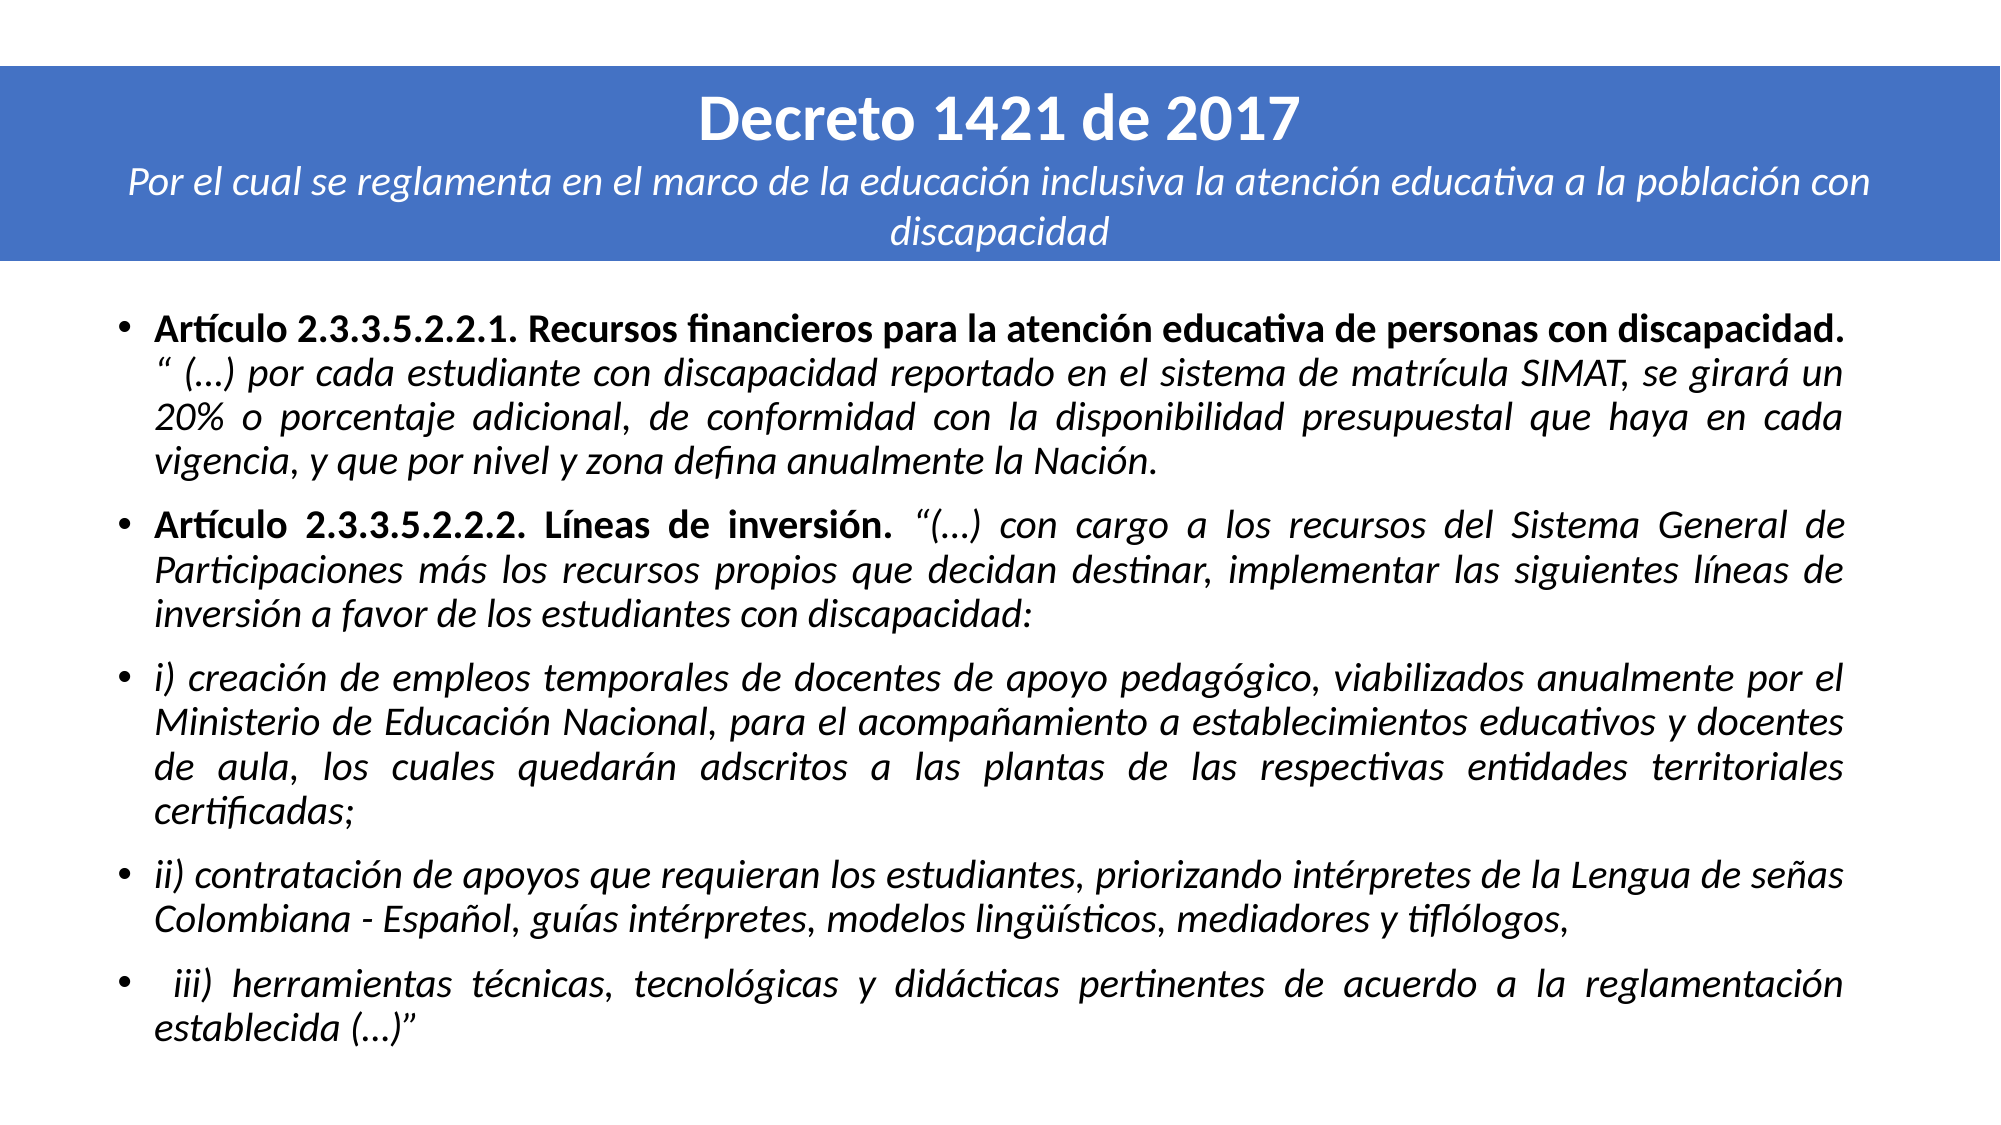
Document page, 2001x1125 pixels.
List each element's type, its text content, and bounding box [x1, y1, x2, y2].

text_box Decreto 1421 de 2017 Por el cual se reglamenta en el marco de la educación inclusiva la atención educativa a la población con discapacidad [0, 66, 2000, 261]
list Artículo 2.3.3.5.2.2.1. Recursos financieros para la atención educativa de personas con discapacidad. “ (…) por cada estudiante con discapacidad reportado en el sistema de matrícula SIMAT, se girará un 20% o porcentaje adicional, de conformidad con la disponibilidad presupuestal que haya en cada vigencia, y que por nivel y zona defina anualmente la Nación. Artículo 2.3.3.5.2.2.2. Líneas de inversión. “(…) con cargo a los recursos del Sistema General de Participaciones más los recursos propios que decidan destinar, implementar las siguientes líneas de inversión a favor de los estudiantes con discapacidad: i) creación de empleos temporales de docentes de apoyo pedagógico, viabilizados anualmente por el Ministerio de Educación Nacional, para el acompañamiento a establecimientos educativos y docentes de aula, los cuales quedarán adscritos a las plantas de las respectivas entidades territoriales certificadas; ii) contratación de apoyos que requieran los estudiantes, priorizando intérpretes de la Lengua de señas Colombiana - Español, guías intérpretes, modelos lingüísticos, mediadores y tiflólogos, iii) herramientas técnicas, tecnológicas y didácticas pertinentes de acuerdo a la reglamentación establecida (…)” [102, 299, 1863, 1059]
